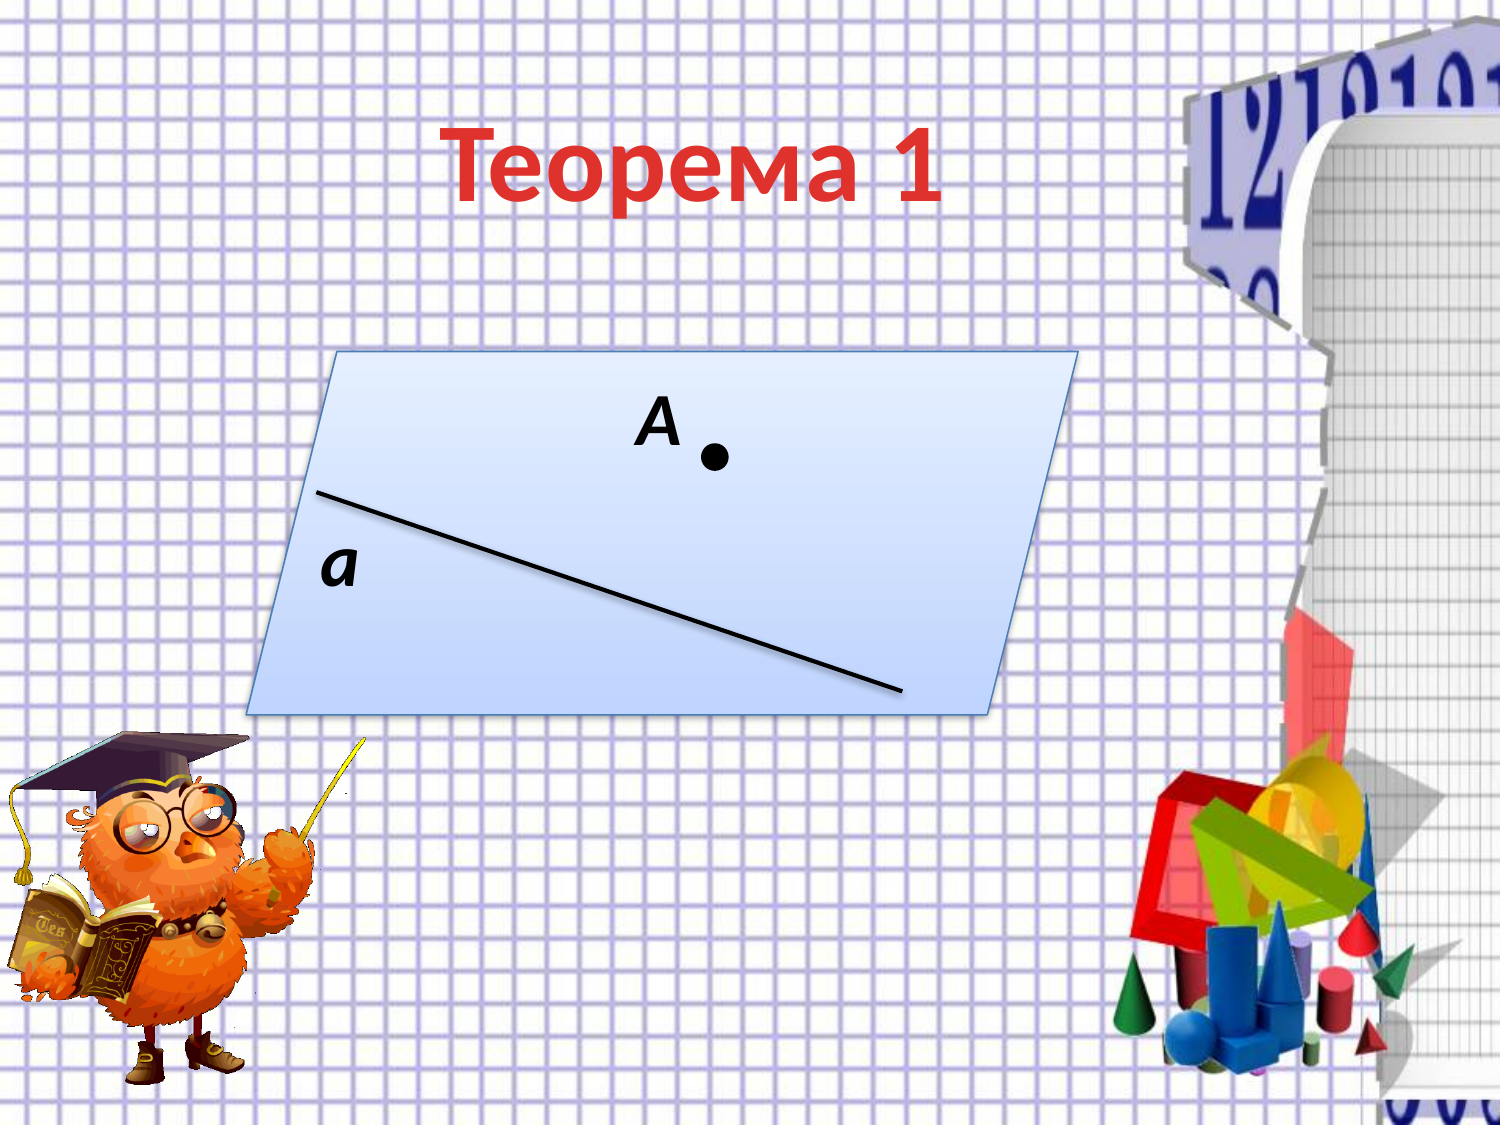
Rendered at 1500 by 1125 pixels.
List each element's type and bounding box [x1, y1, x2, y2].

text_box [316, 491, 903, 692]
picture [0, 0, 1500, 1125]
